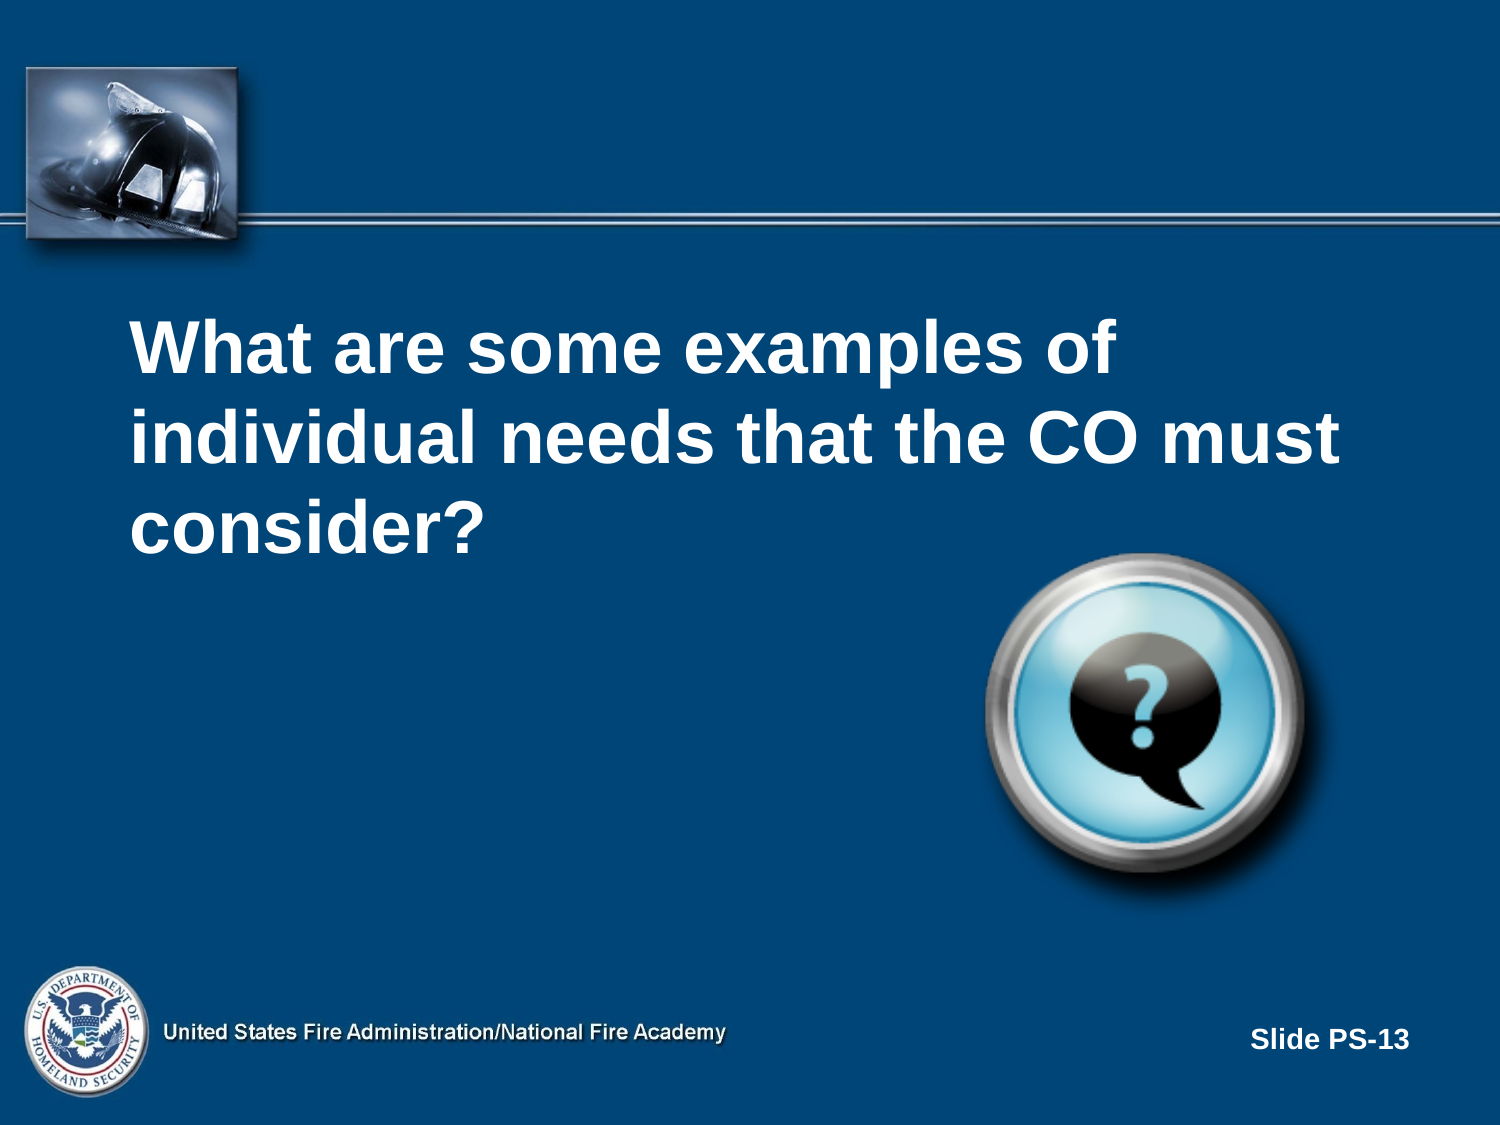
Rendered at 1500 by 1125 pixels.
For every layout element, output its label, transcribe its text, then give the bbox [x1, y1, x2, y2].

slide_number Slide PS-13 [1074, 1012, 1426, 1091]
list What are some examples of individual needs that the CO must consider? [114, 290, 1446, 929]
picture [0, 0, 1500, 1125]
